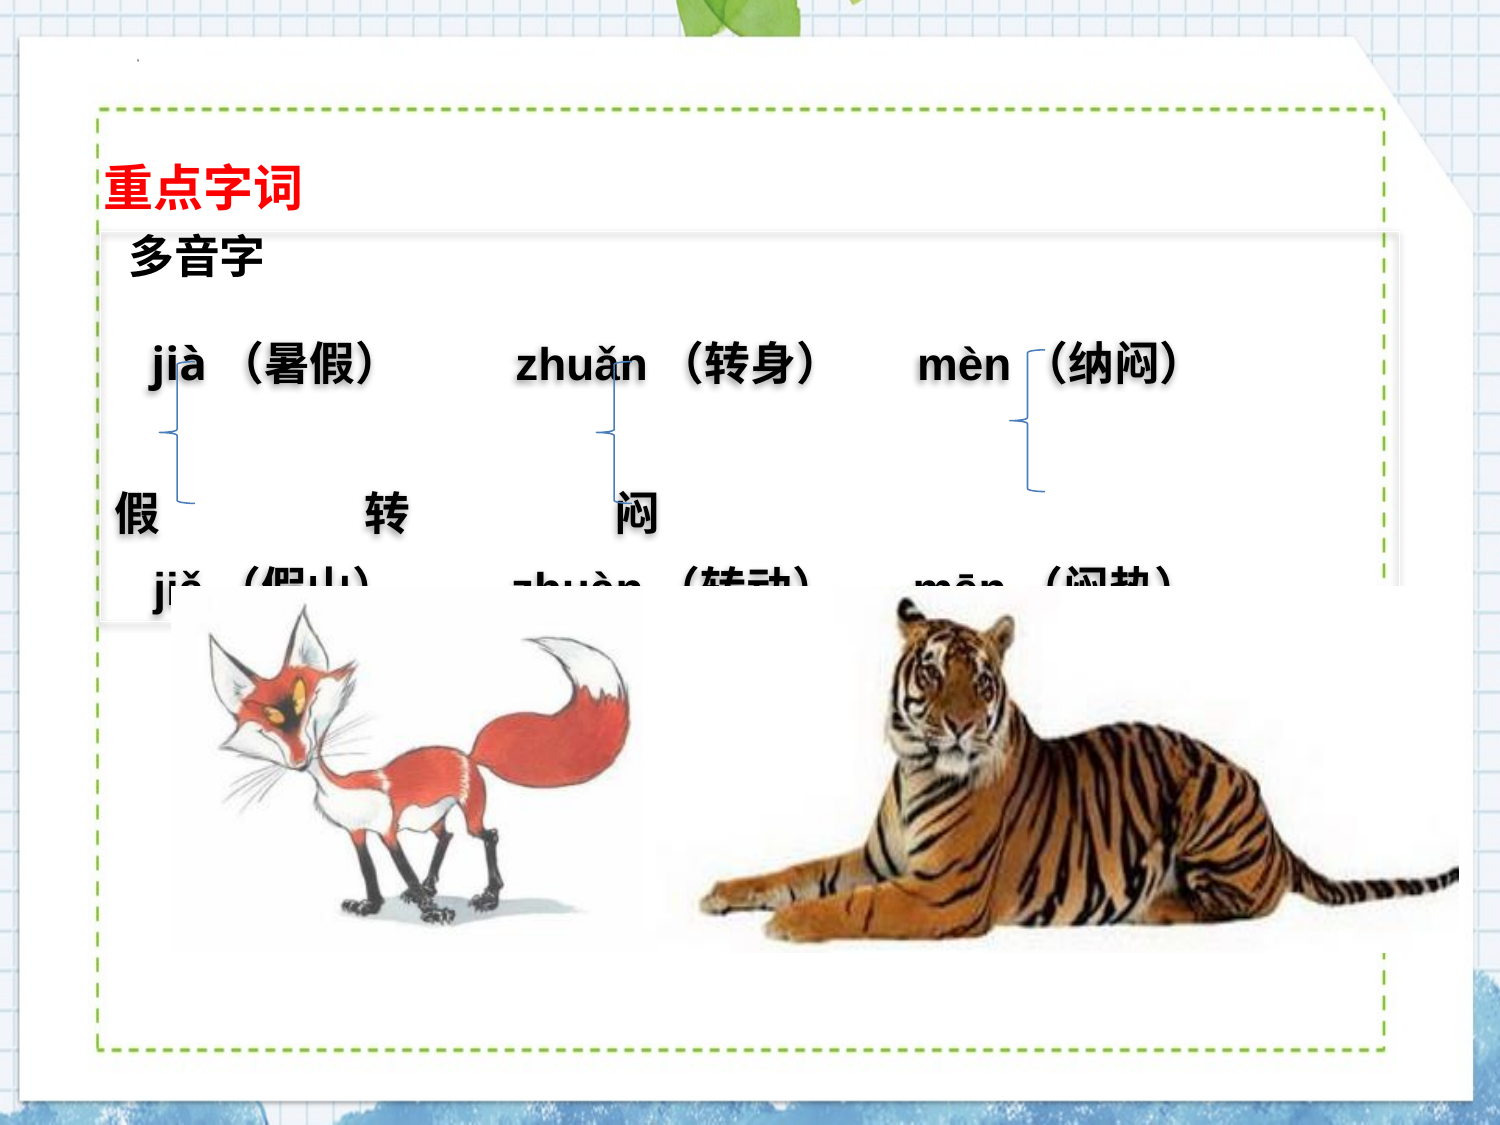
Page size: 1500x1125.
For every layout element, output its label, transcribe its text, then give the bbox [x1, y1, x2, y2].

text_box jià（暑假） zhuǎn（转身） mèn（纳闷） 假 转 闷 jiǎ（假山） zhuàn（转动） mēn（闷热） [100, 231, 1400, 622]
picture [0, 0, 1500, 1125]
text_box 多音字 [113, 219, 281, 290]
text_box 重点字词 [88, 148, 325, 224]
text_box [1009, 349, 1046, 493]
text_box [595, 360, 632, 505]
text_box [158, 360, 195, 505]
